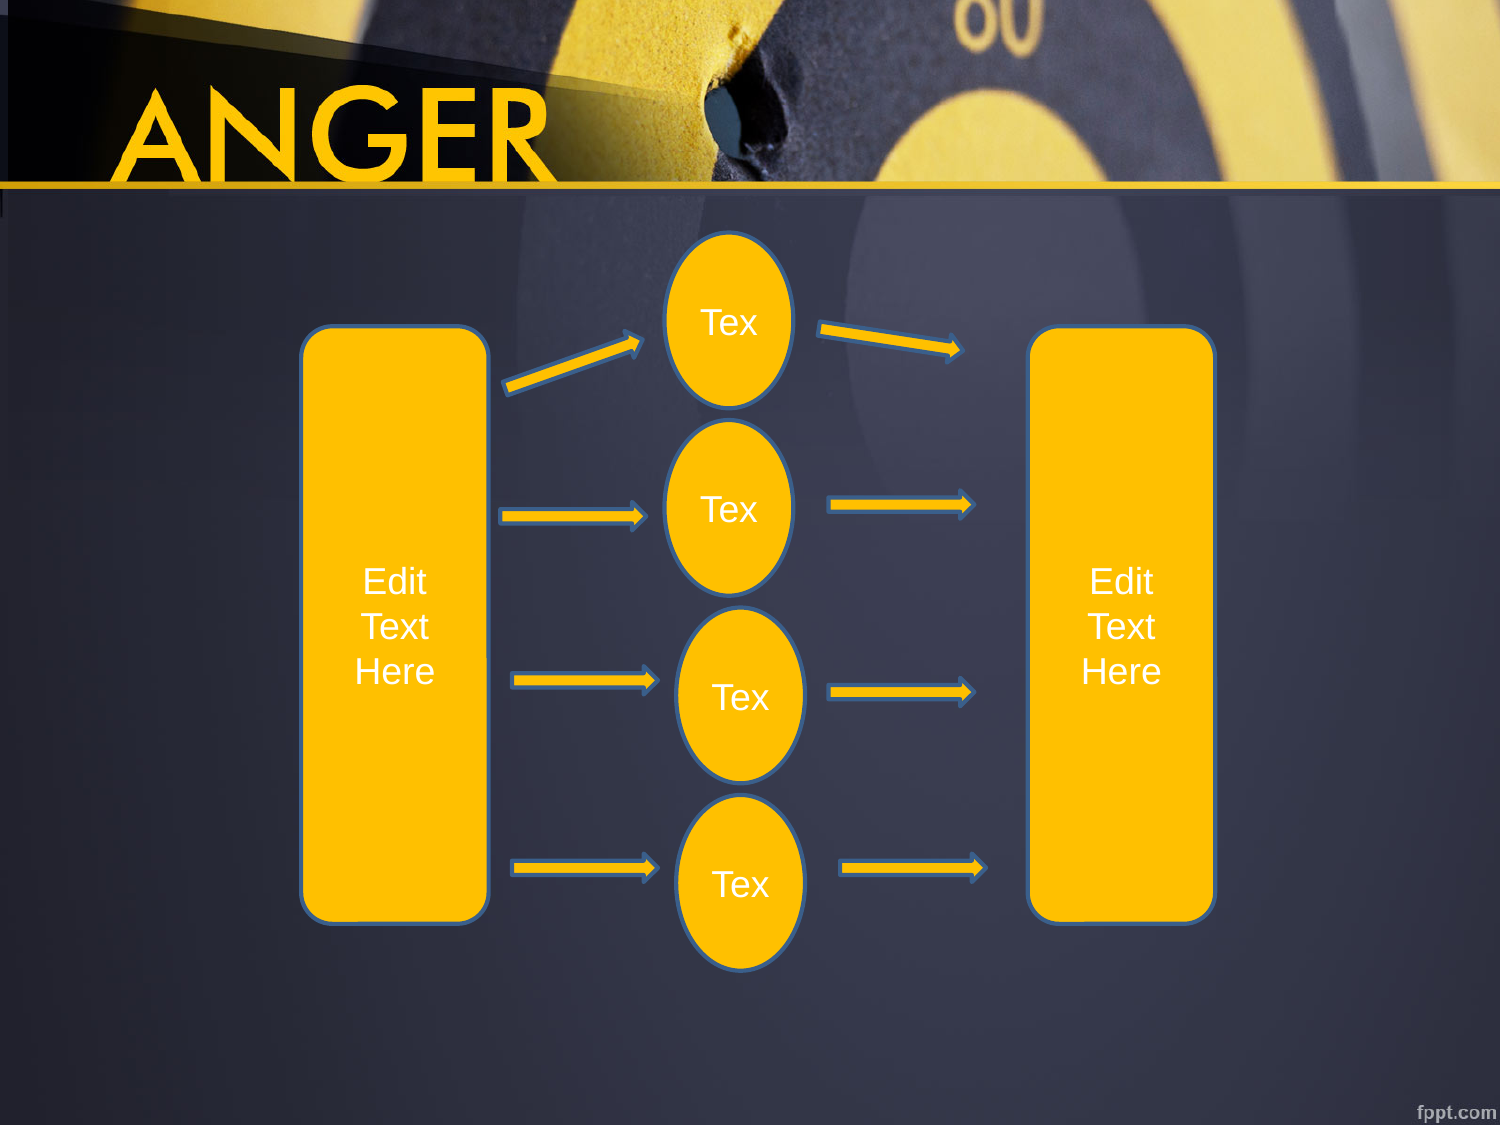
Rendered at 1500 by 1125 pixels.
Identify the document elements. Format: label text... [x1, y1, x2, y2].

text_box [838, 851, 989, 884]
text_box [500, 328, 645, 398]
text_box [498, 500, 649, 533]
text_box [509, 851, 661, 884]
text_box Edit Text Here [299, 324, 491, 926]
text_box [826, 488, 977, 521]
text_box Tex [662, 230, 796, 411]
text_box [815, 319, 966, 365]
text_box Tex [674, 605, 808, 786]
text_box Edit Text Here [1025, 324, 1218, 926]
text_box Tex [662, 417, 796, 598]
picture [0, 0, 1500, 1125]
text_box [826, 675, 977, 709]
text_box [509, 664, 661, 697]
text_box Tex [674, 792, 808, 973]
